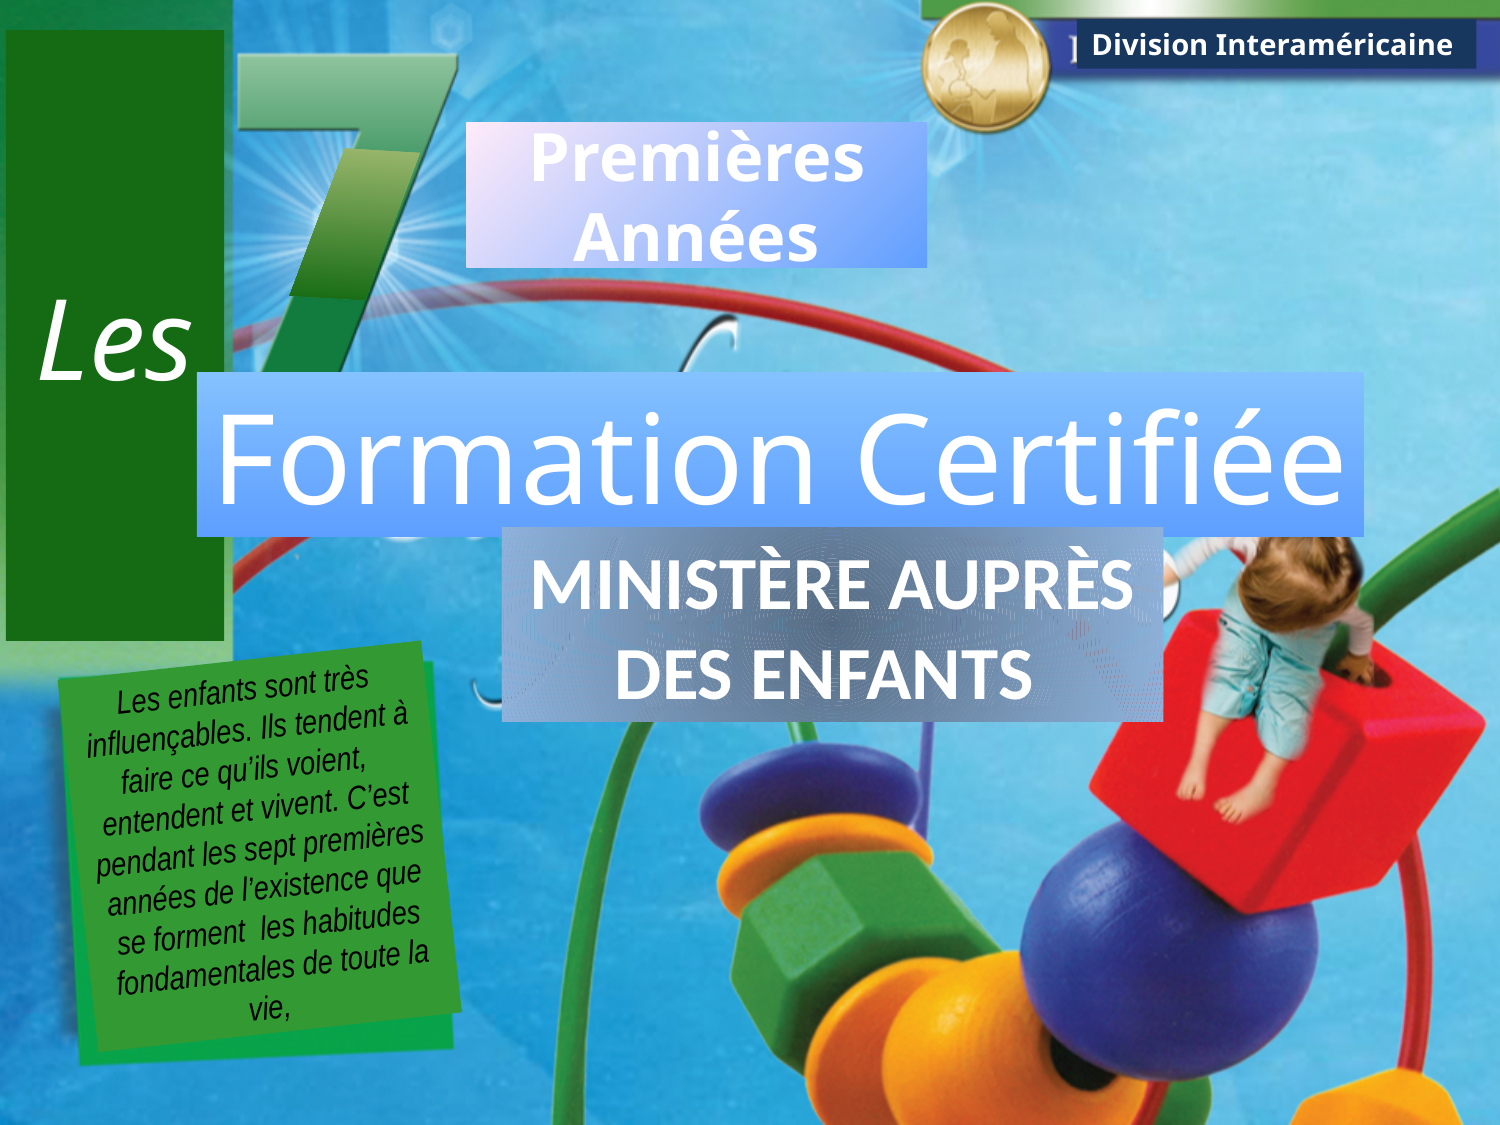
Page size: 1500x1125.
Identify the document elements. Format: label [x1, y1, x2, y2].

text_box [5, 18, 1485, 1039]
picture [0, 0, 1500, 1125]
